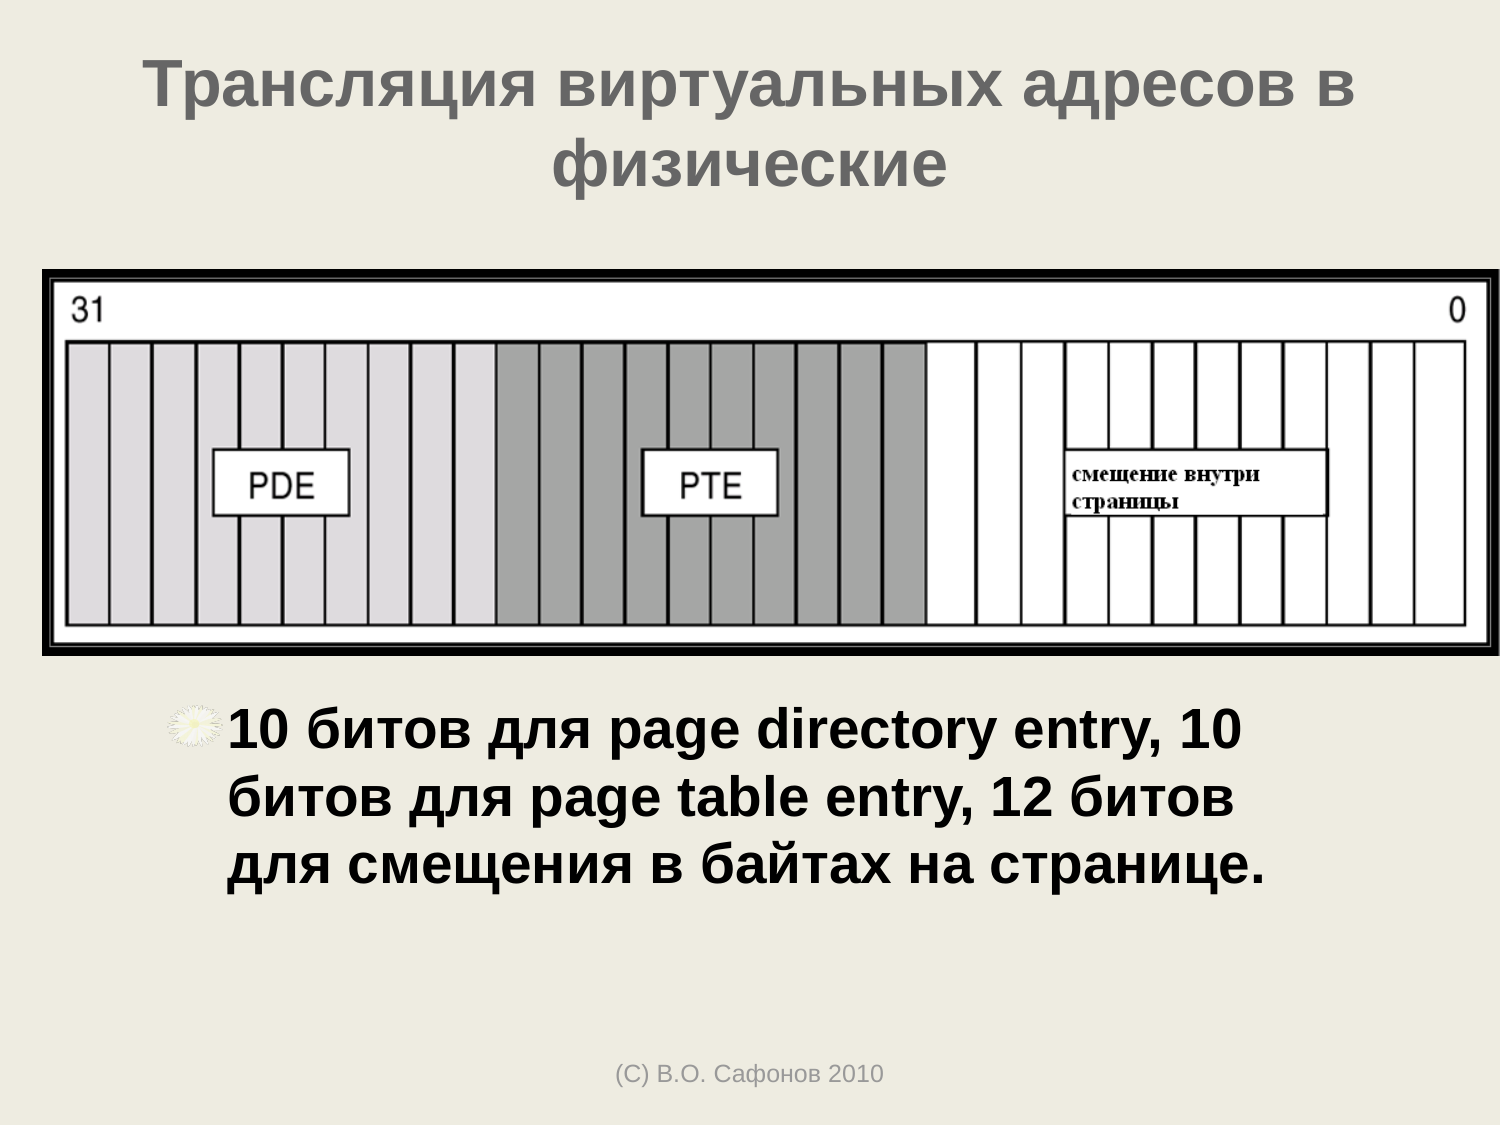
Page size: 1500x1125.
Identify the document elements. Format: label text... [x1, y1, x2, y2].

picture [167, 705, 223, 747]
picture [42, 269, 1500, 656]
title Трансляция виртуальных адресов в физические [66, 49, 1433, 189]
list 10 битов для page directory entry, 10 битов для page table entry, 12 битов для смещения в байтах на странице. [152, 684, 1300, 925]
footer (С) В.О. Сафонов 2010 [512, 1042, 988, 1103]
